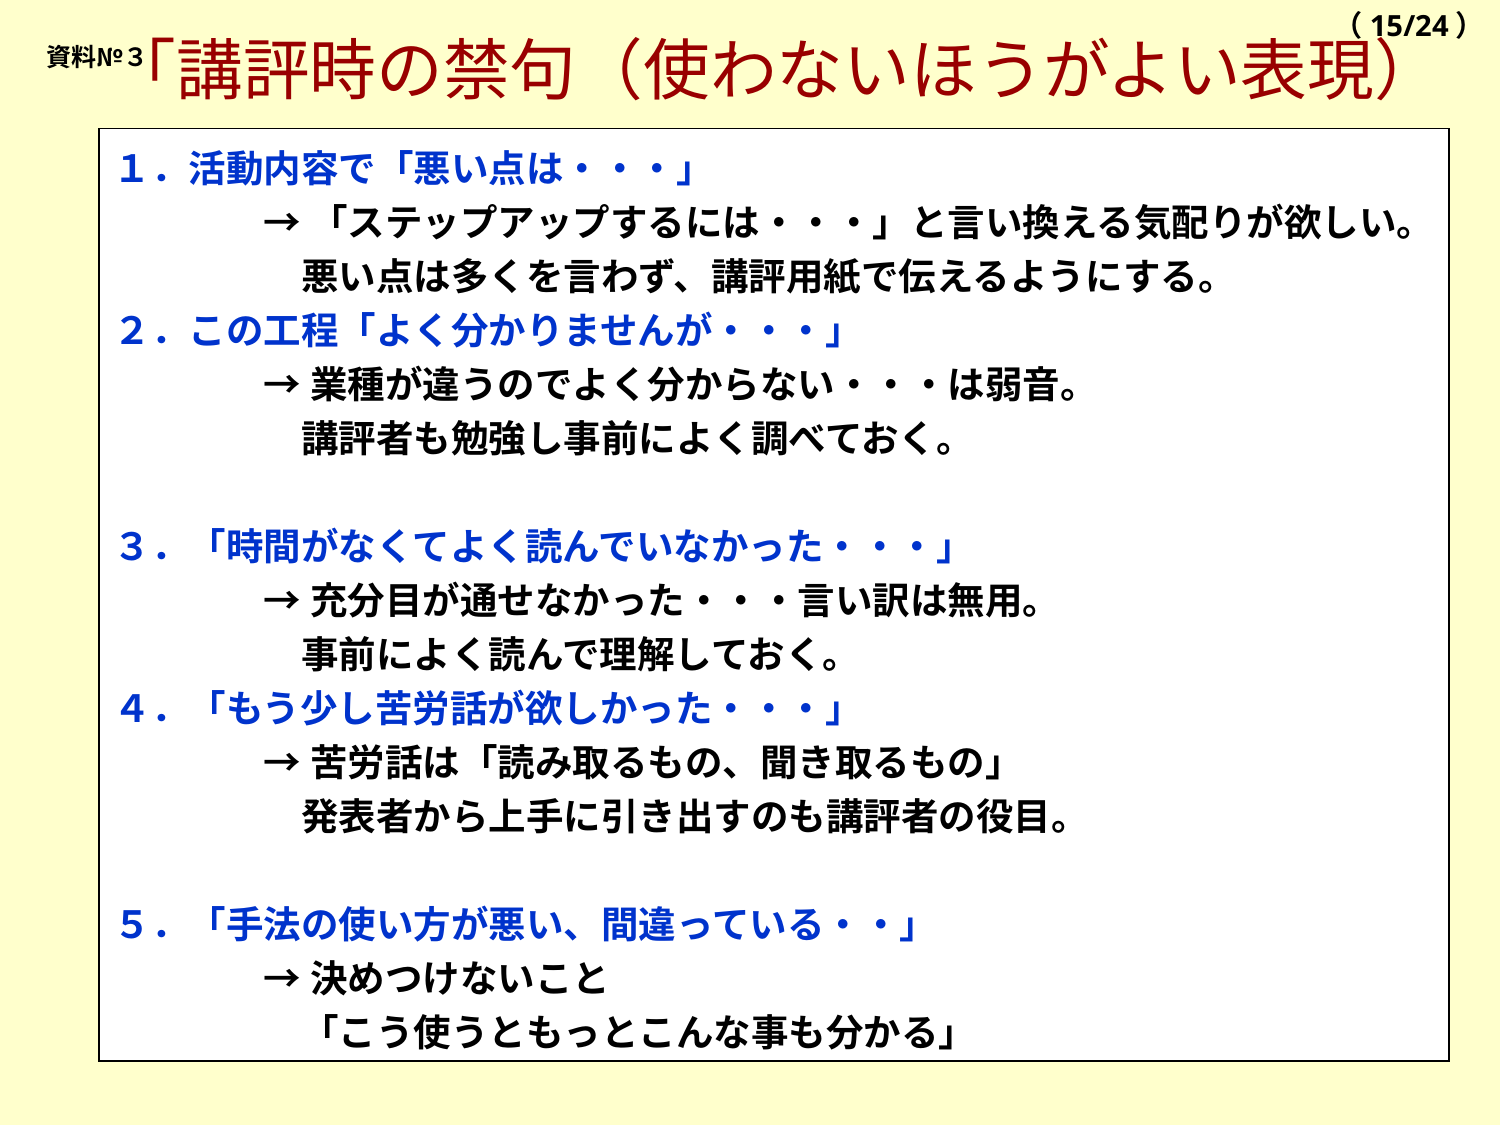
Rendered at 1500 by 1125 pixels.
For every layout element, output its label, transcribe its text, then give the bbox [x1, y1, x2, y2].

text_box 資料№３ [32, 34, 234, 79]
text_box １．活動内容で「悪い点は・・・」 →「ステップアップするには・・・」と言い換える気配りが欲しい。 悪い点は多くを言わず、講評用紙で伝えるようにする。 ２．この工程「よく分かりませんが・・・」 →業種が違うのでよく分からない・・・は弱音。 講評者も勉強し事前によく調べておく。 ３．「時間がなくてよく読んでいなかった・・・」 →充分目が通せなかった・・・言い訳は無用。 事前によく読んで理解しておく。 ４．「もう少し苦労話が欲しかった・・・」 →苦労話は「読み取るもの、聞き取るもの」 発表者から上手に引き出すのも講評者の役目。 ５．「手法の使い方が悪い、間違っている・・」 →決めつけないこと 「こう使うともっとこんな事も分かる」 [99, 128, 1450, 1061]
text_box 「講評時の禁句（使わないほうがよい表現） [94, 20, 1457, 115]
slide_number （15/24） [1187, 0, 1500, 75]
